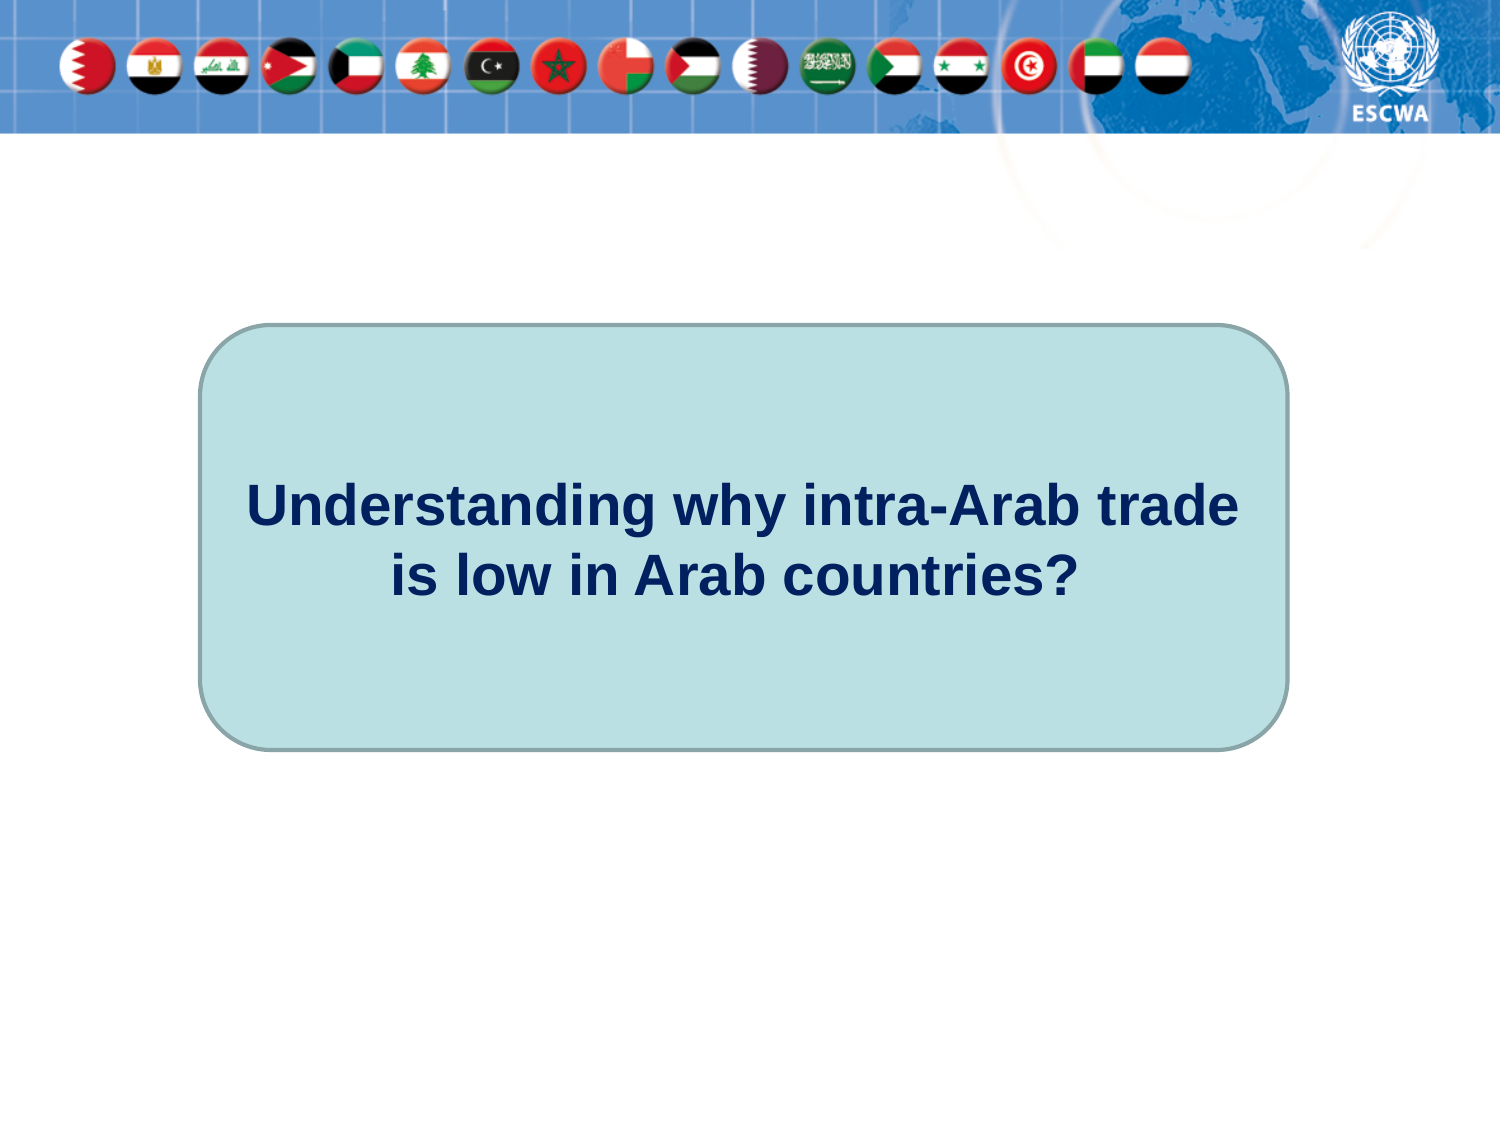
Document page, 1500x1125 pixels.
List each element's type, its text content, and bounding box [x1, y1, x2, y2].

picture [0, 0, 1500, 1125]
text_box Understanding why intra-Arab trade is low in Arab countries? [197, 322, 1290, 753]
